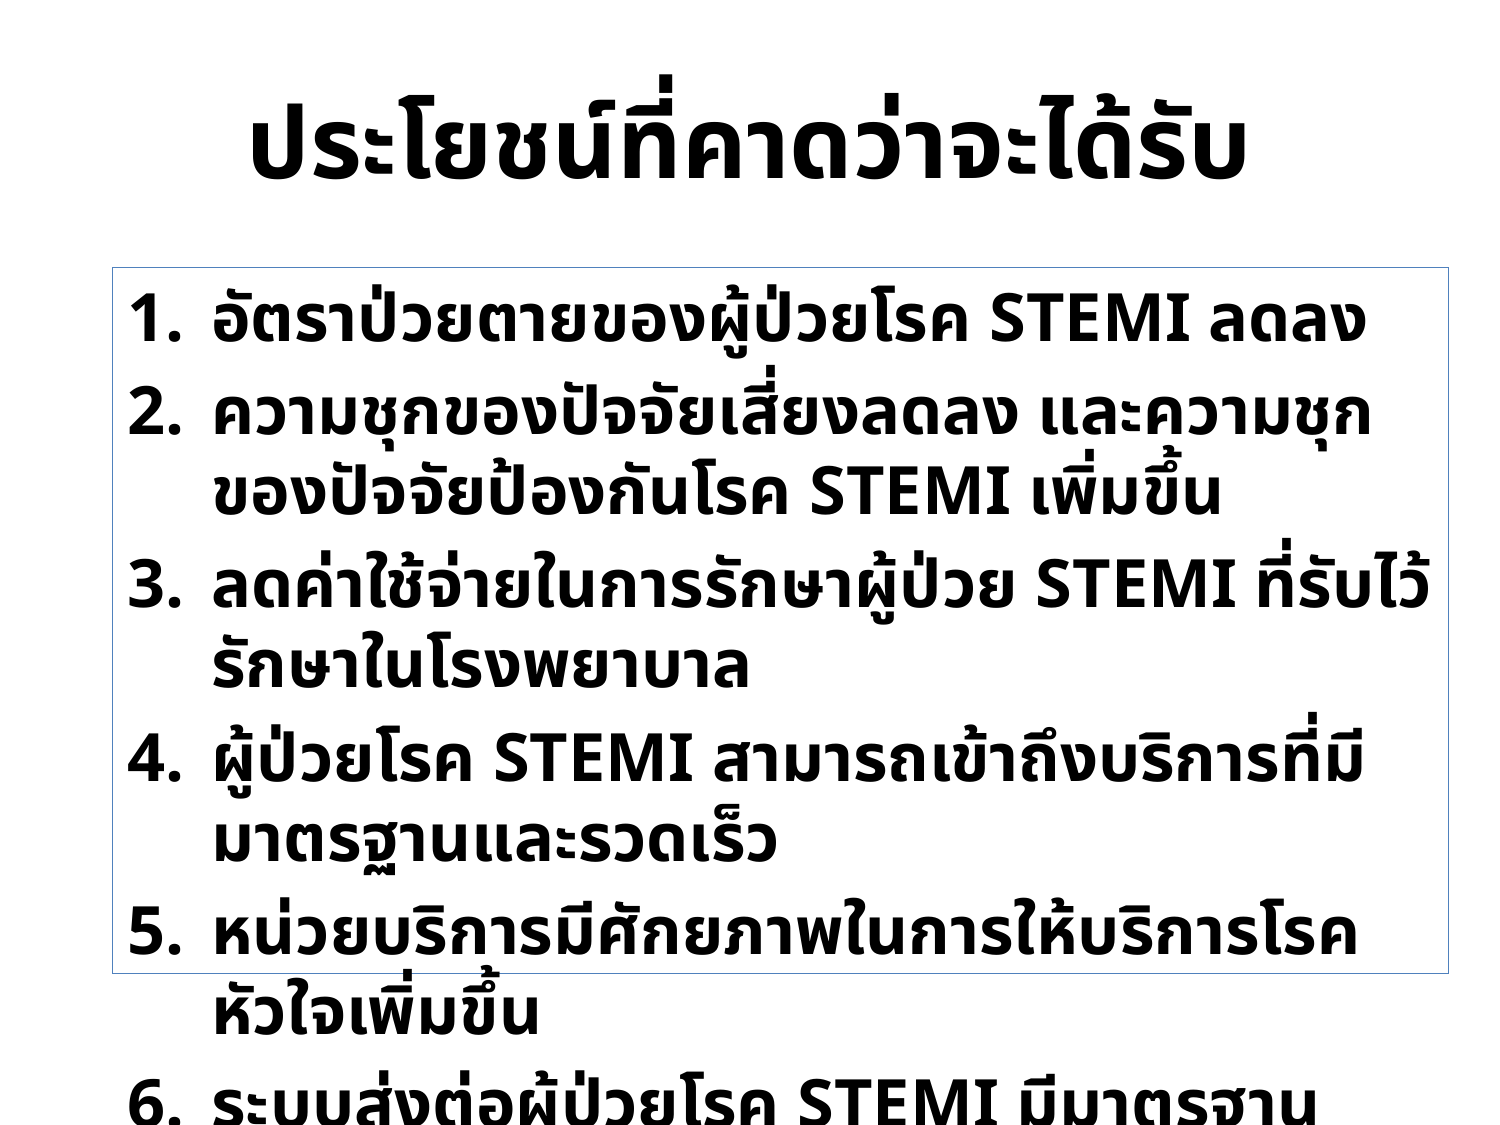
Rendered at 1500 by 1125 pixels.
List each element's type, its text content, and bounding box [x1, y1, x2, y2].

list อัตราป่วยตายของผู้ป่วยโรค STEMI ลดลง ความชุกของปัจจัยเสี่ยงลดลง และความชุกของปัจจัยป้องกันโรค STEMI เพิ่มขึ้น ลดค่าใช้จ่ายในการรักษาผู้ป่วย STEMI ที่รับไว้รักษาในโรงพยาบาล ผู้ป่วยโรค STEMI สามารถเข้าถึงบริการที่มีมาตรฐานและรวดเร็ว หน่วยบริการมีศักยภาพในการให้บริการโรคหัวใจเพิ่มขึ้น ระบบส่งต่อผู้ป่วยโรค STEMI มีมาตรฐานมากขึ้น [112, 267, 1449, 974]
title ประโยชน์ที่คาดว่าจะได้รับ [75, 45, 1425, 233]
